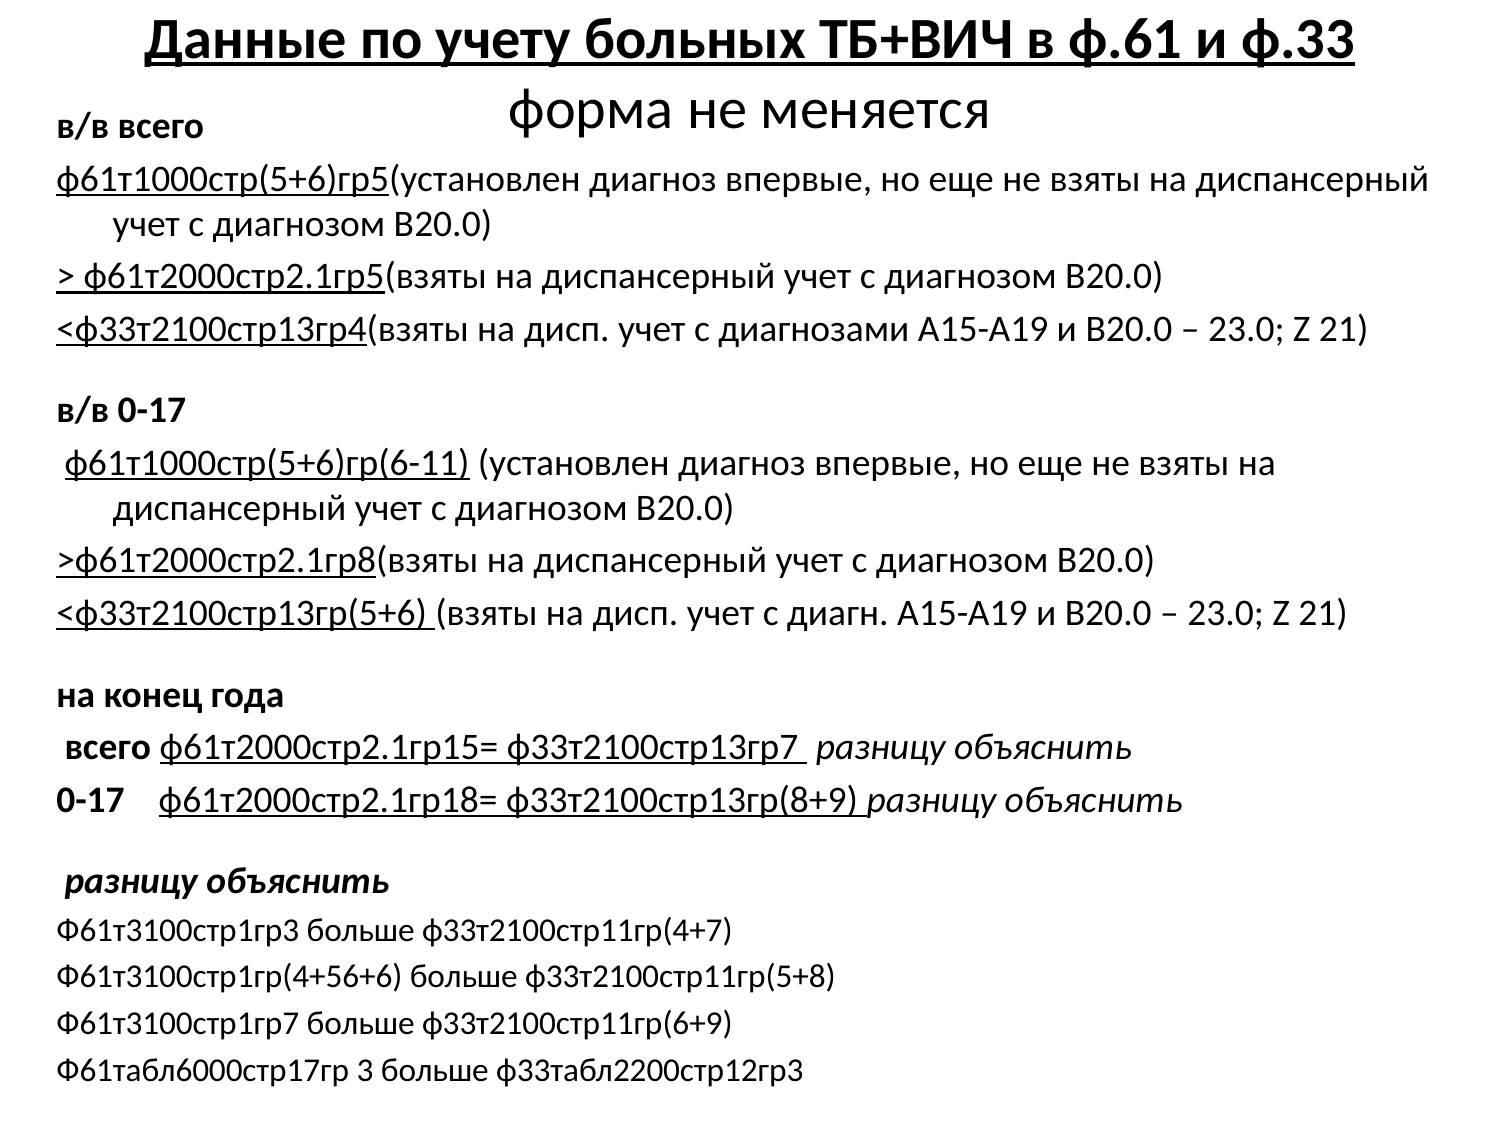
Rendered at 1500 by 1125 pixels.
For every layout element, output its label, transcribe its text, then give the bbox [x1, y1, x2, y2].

list в/в всего ф61т1000стр(5+6)гр5(установлен диагноз впервые, но еще не взяты на диспансерный учет с диагнозом В20.0) > ф61т2000стр2.1гр5(взяты на диспансерный учет с диагнозом В20.0) <ф33т2100стр13гр4(взяты на дисп. учет с диагнозами А15-А19 и В20.0 – 23.0; Z 21) в/в 0-17 ф61т1000стр(5+6)гр(6-11) (установлен диагноз впервые, но еще не взяты на диспансерный учет с диагнозом В20.0) >ф61т2000стр2.1гр8(взяты на диспансерный учет с диагнозом В20.0) <ф33т2100стр13гр(5+6) (взяты на дисп. учет с диагн. А15-А19 и В20.0 – 23.0; Z 21) на конец года всего ф61т2000стр2.1гр15= ф33т2100стр13гр7 разницу объяснить 0-17 ф61т2000стр2.1гр18= ф33т2100стр13гр(8+9) разницу объяснить разницу объяснить Ф61т3100стр1гр3 больше ф33т2100стр11гр(4+7) Ф61т3100стр1гр(4+56+6) больше ф33т2100стр11гр(5+8) Ф61т3100стр1гр7 больше ф33т2100стр11гр(6+9) Ф61табл6000стр17гр 3 больше ф33табл2200стр12гр3 [40, 93, 1454, 1125]
title Данные по учету больных ТБ+ВИЧ в ф.61 и ф.33 форма не меняется [23, 0, 1477, 141]
